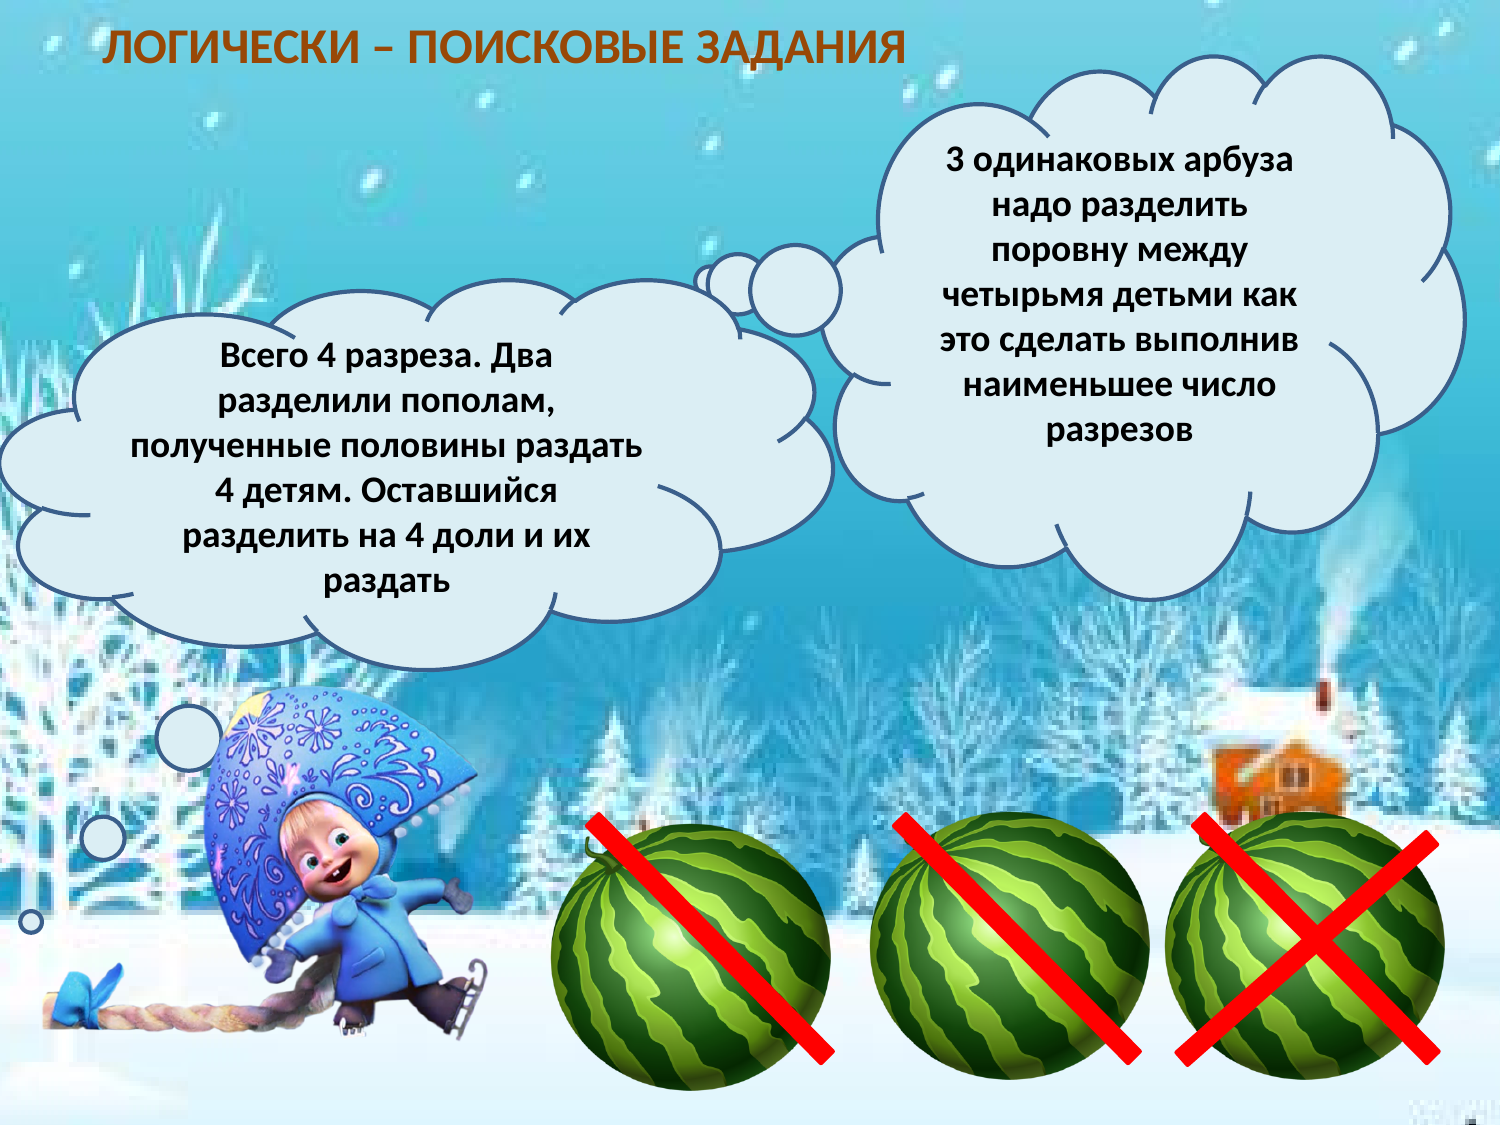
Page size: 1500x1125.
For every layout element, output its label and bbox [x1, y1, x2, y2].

picture [0, 0, 1500, 1125]
text_box [548, 711, 1500, 1125]
